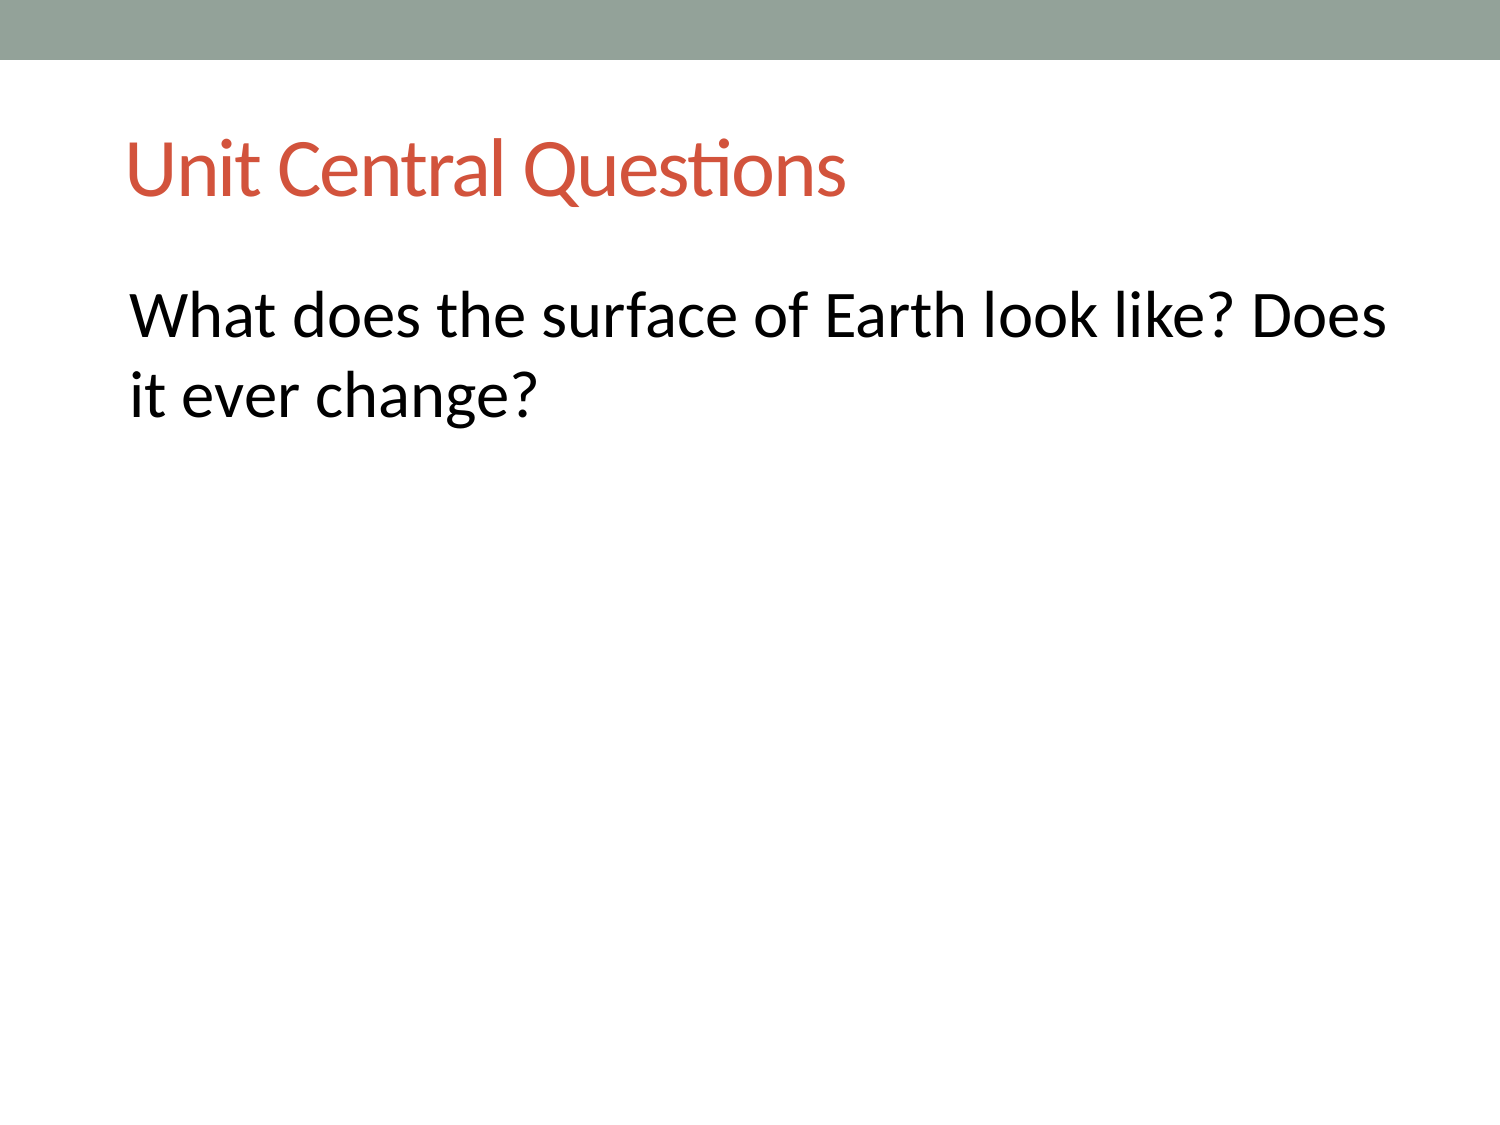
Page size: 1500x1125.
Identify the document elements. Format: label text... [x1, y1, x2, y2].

list What does the surface of Earth look like? Does it ever change? [114, 263, 1423, 1001]
title Unit Central Questions [109, 81, 1428, 245]
